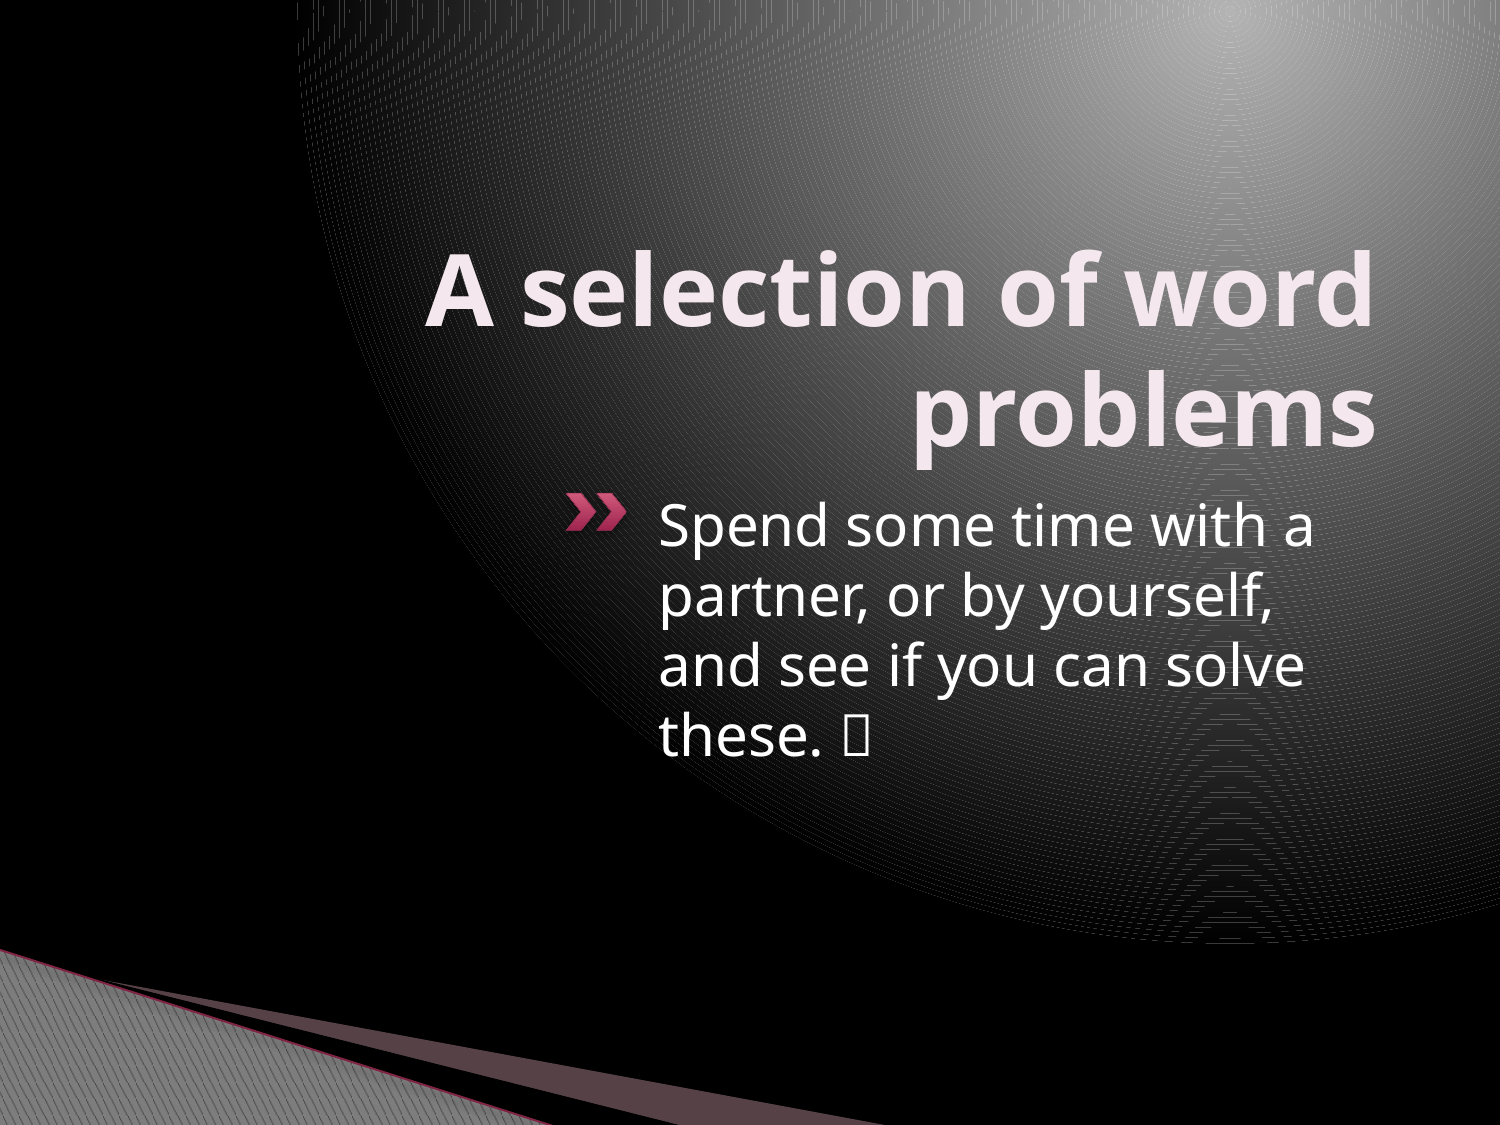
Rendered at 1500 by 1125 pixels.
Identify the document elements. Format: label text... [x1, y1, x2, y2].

title A selection of word problems [118, 173, 1394, 474]
picture [0, 952, 543, 1125]
list Spend some time with a partner, or by yourself, and see if you can solve these.  [643, 480, 1394, 720]
